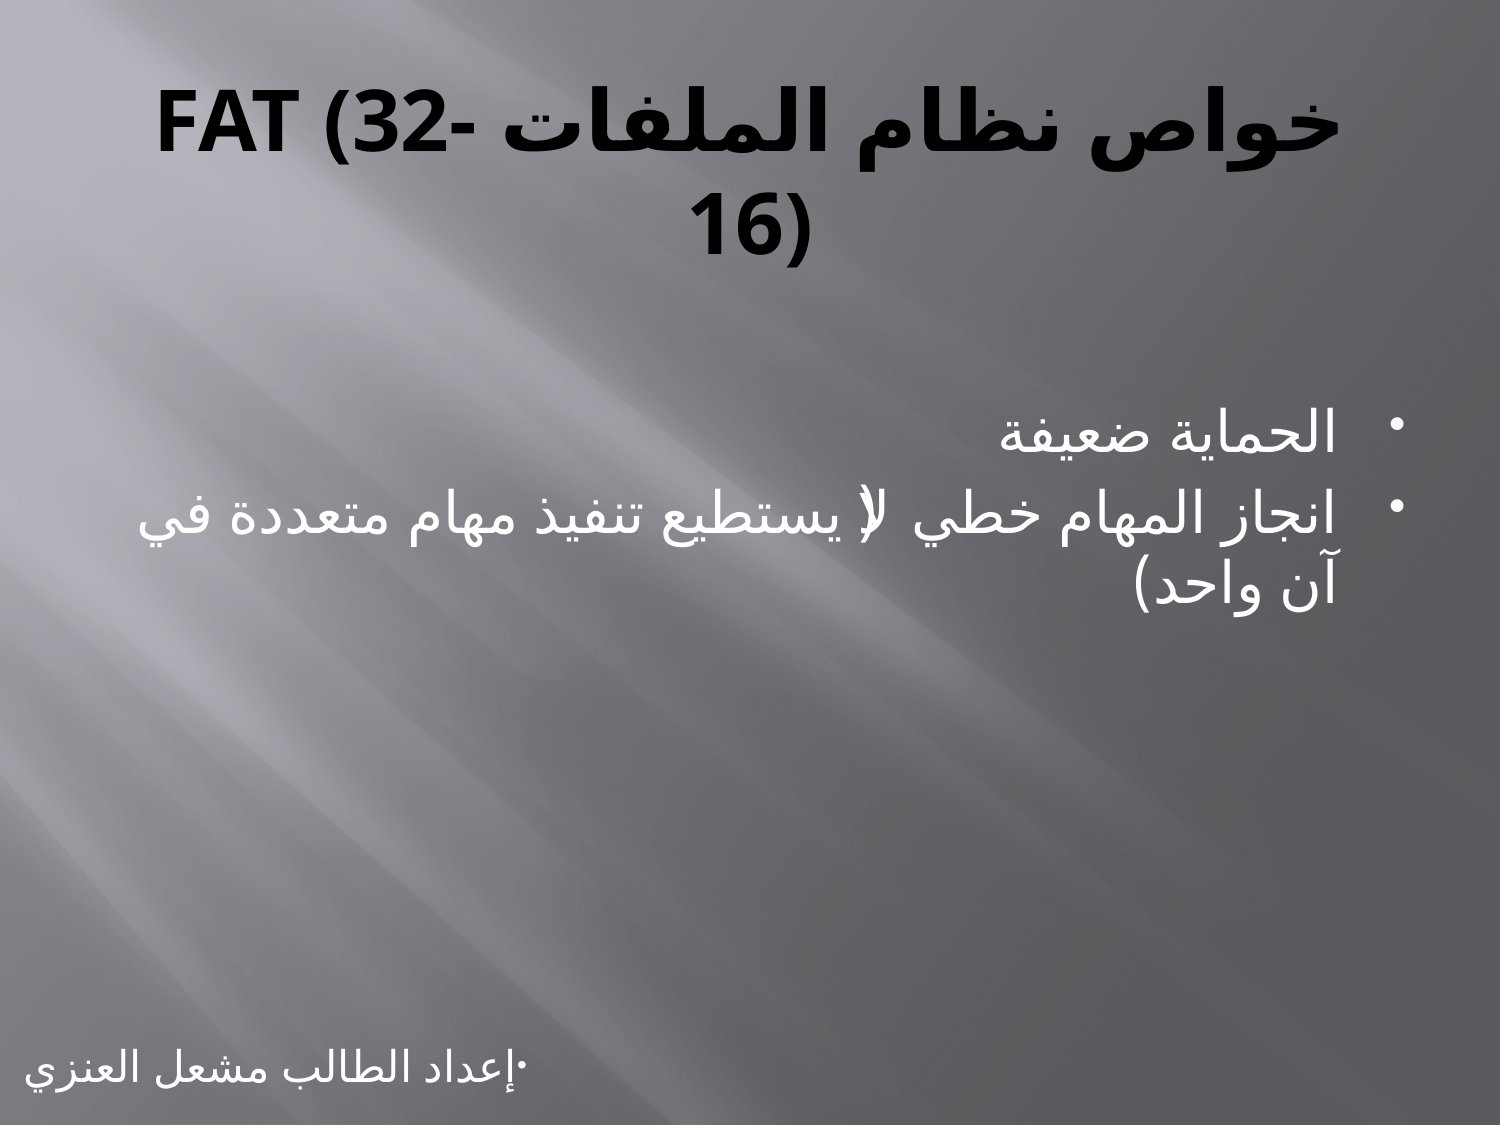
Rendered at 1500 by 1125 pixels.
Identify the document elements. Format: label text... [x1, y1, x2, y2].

text_box إعداد الطالب مشعل العنزي [0, 1031, 539, 1125]
list الحماية ضعيفة انجاز المهام خطي(لا يستطيع تنفيذ مهام متعددة في آن واحد) [93, 386, 1444, 997]
title خواص نظام الملفات FAT (32-16) [75, 45, 1425, 293]
